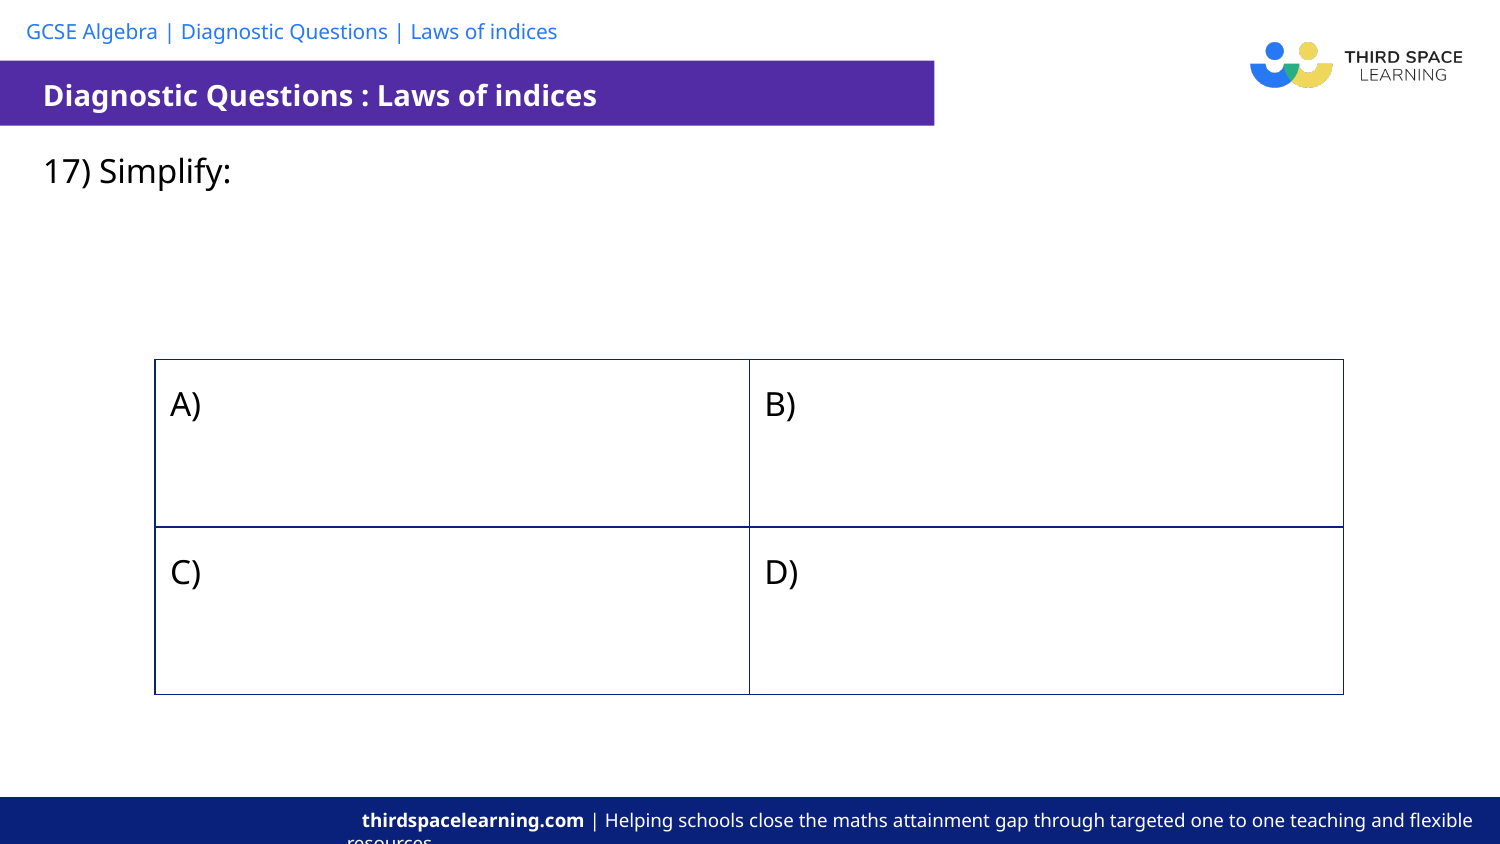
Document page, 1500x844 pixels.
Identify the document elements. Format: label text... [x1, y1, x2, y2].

picture [1250, 33, 1465, 99]
text_box Diagnostic Questions : Laws of indices [27, 61, 778, 127]
